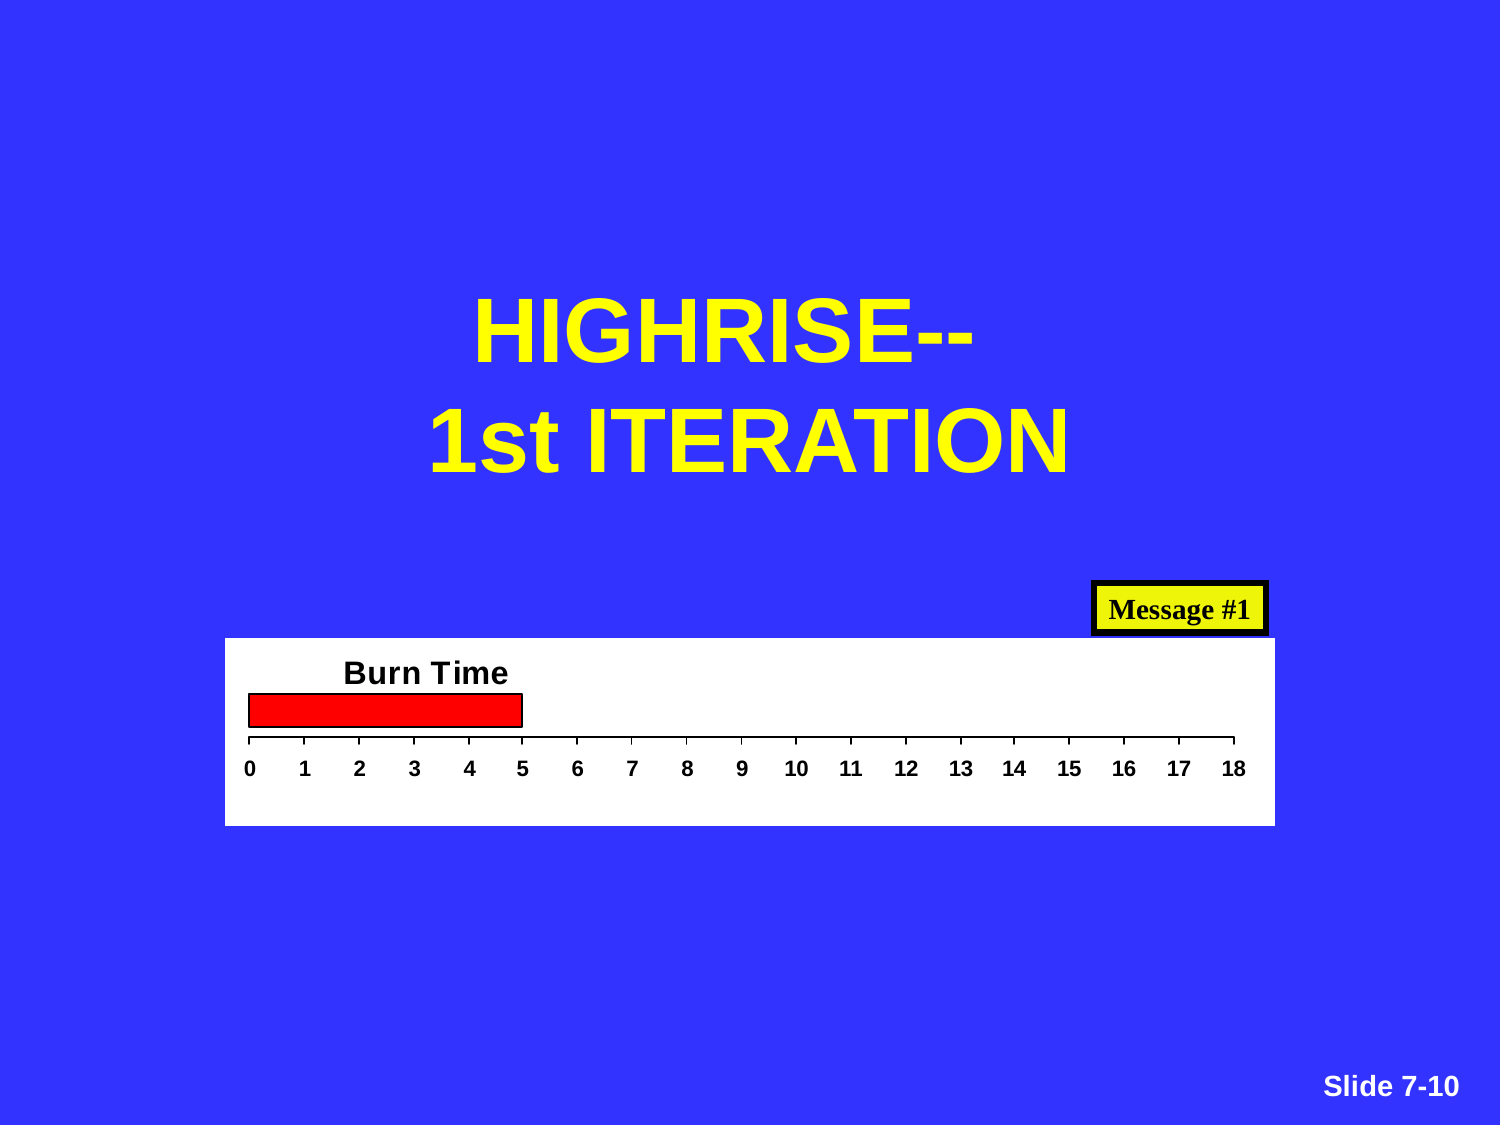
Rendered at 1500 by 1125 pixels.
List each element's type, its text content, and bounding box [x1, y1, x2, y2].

text_box Message #1 [1093, 582, 1267, 633]
slide_number Slide 7-152 [1124, 1059, 1476, 1125]
title HIGHRISE-- 1st ITERATION [112, 287, 1388, 476]
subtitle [224, 637, 1276, 827]
